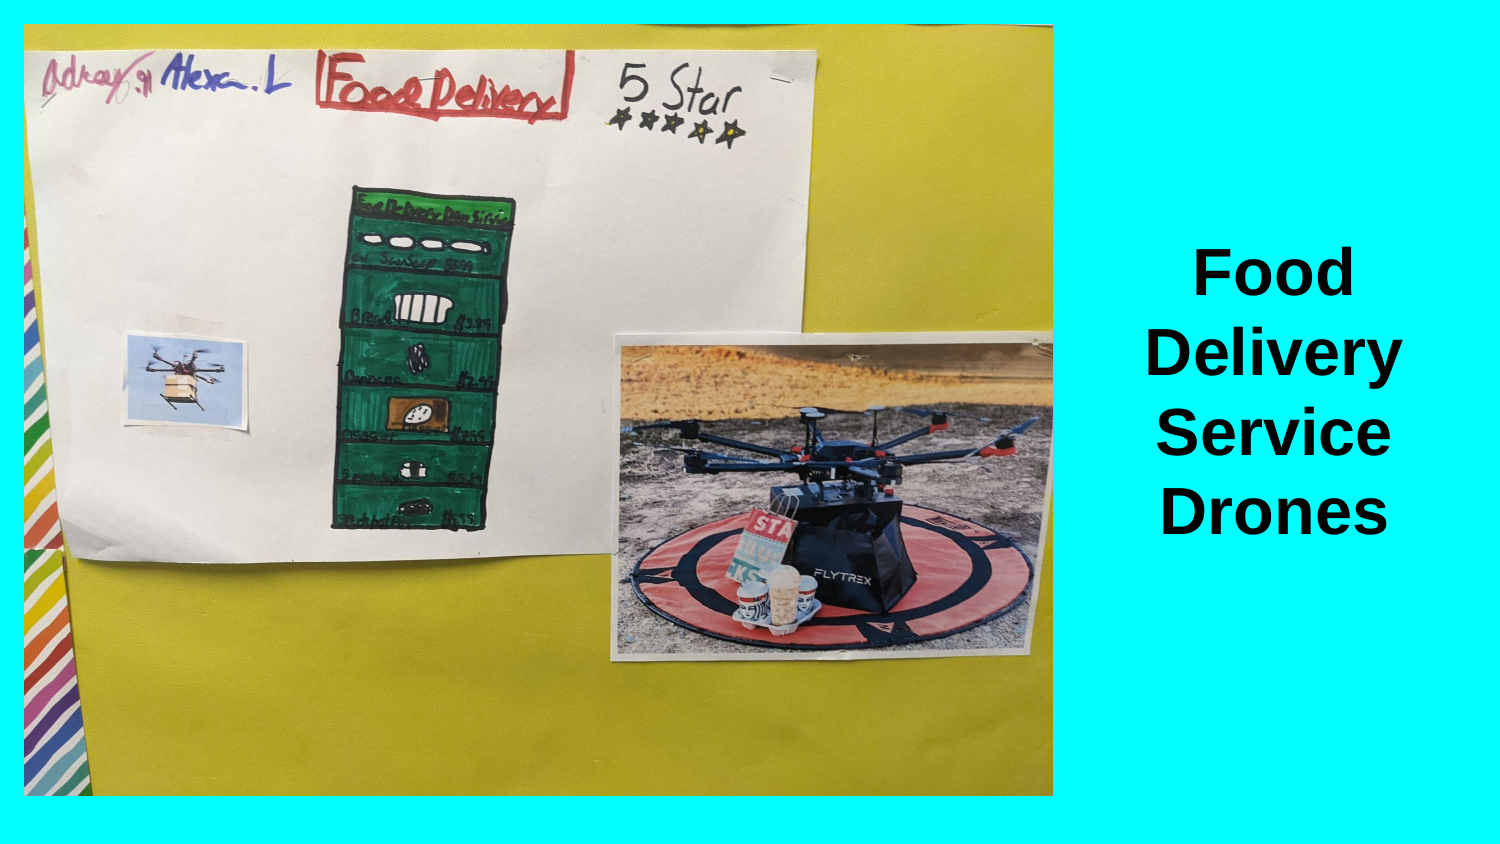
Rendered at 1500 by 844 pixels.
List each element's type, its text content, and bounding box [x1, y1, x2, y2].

text_box Food Delivery Service Drones [1077, 213, 1472, 564]
picture [24, 24, 1053, 796]
